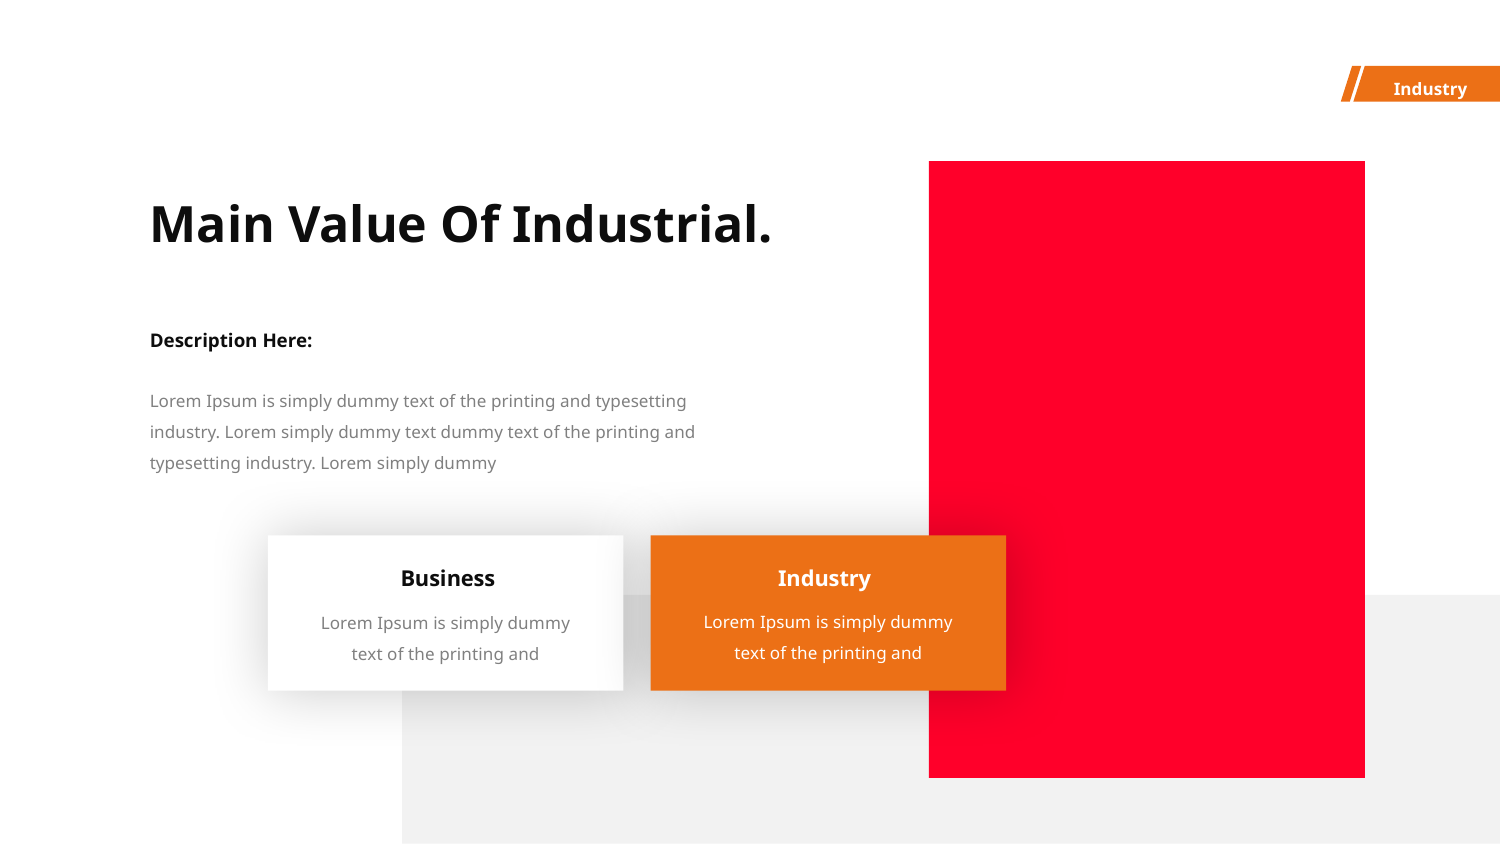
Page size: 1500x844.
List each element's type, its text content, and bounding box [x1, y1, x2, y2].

picture [928, 161, 1365, 778]
text_box Main Value Of Industrial. [135, 184, 928, 260]
text_box Lorem Ipsum is simply dummy text of the printing and typesetting industry. Lorem simply dummy text dummy text of the printing and typesetting industry. Lorem simply dummy [135, 372, 742, 481]
text_box [650, 534, 928, 692]
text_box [1340, 65, 1500, 107]
text_box Description Here: [135, 321, 500, 359]
text_box Industry [712, 557, 928, 599]
text_box Lorem Ipsum is simply dummy text of the printing and [682, 594, 928, 671]
text_box [267, 534, 624, 692]
text_box Business [336, 557, 560, 599]
text_box Lorem Ipsum is simply dummy text of the printing and [299, 594, 592, 672]
